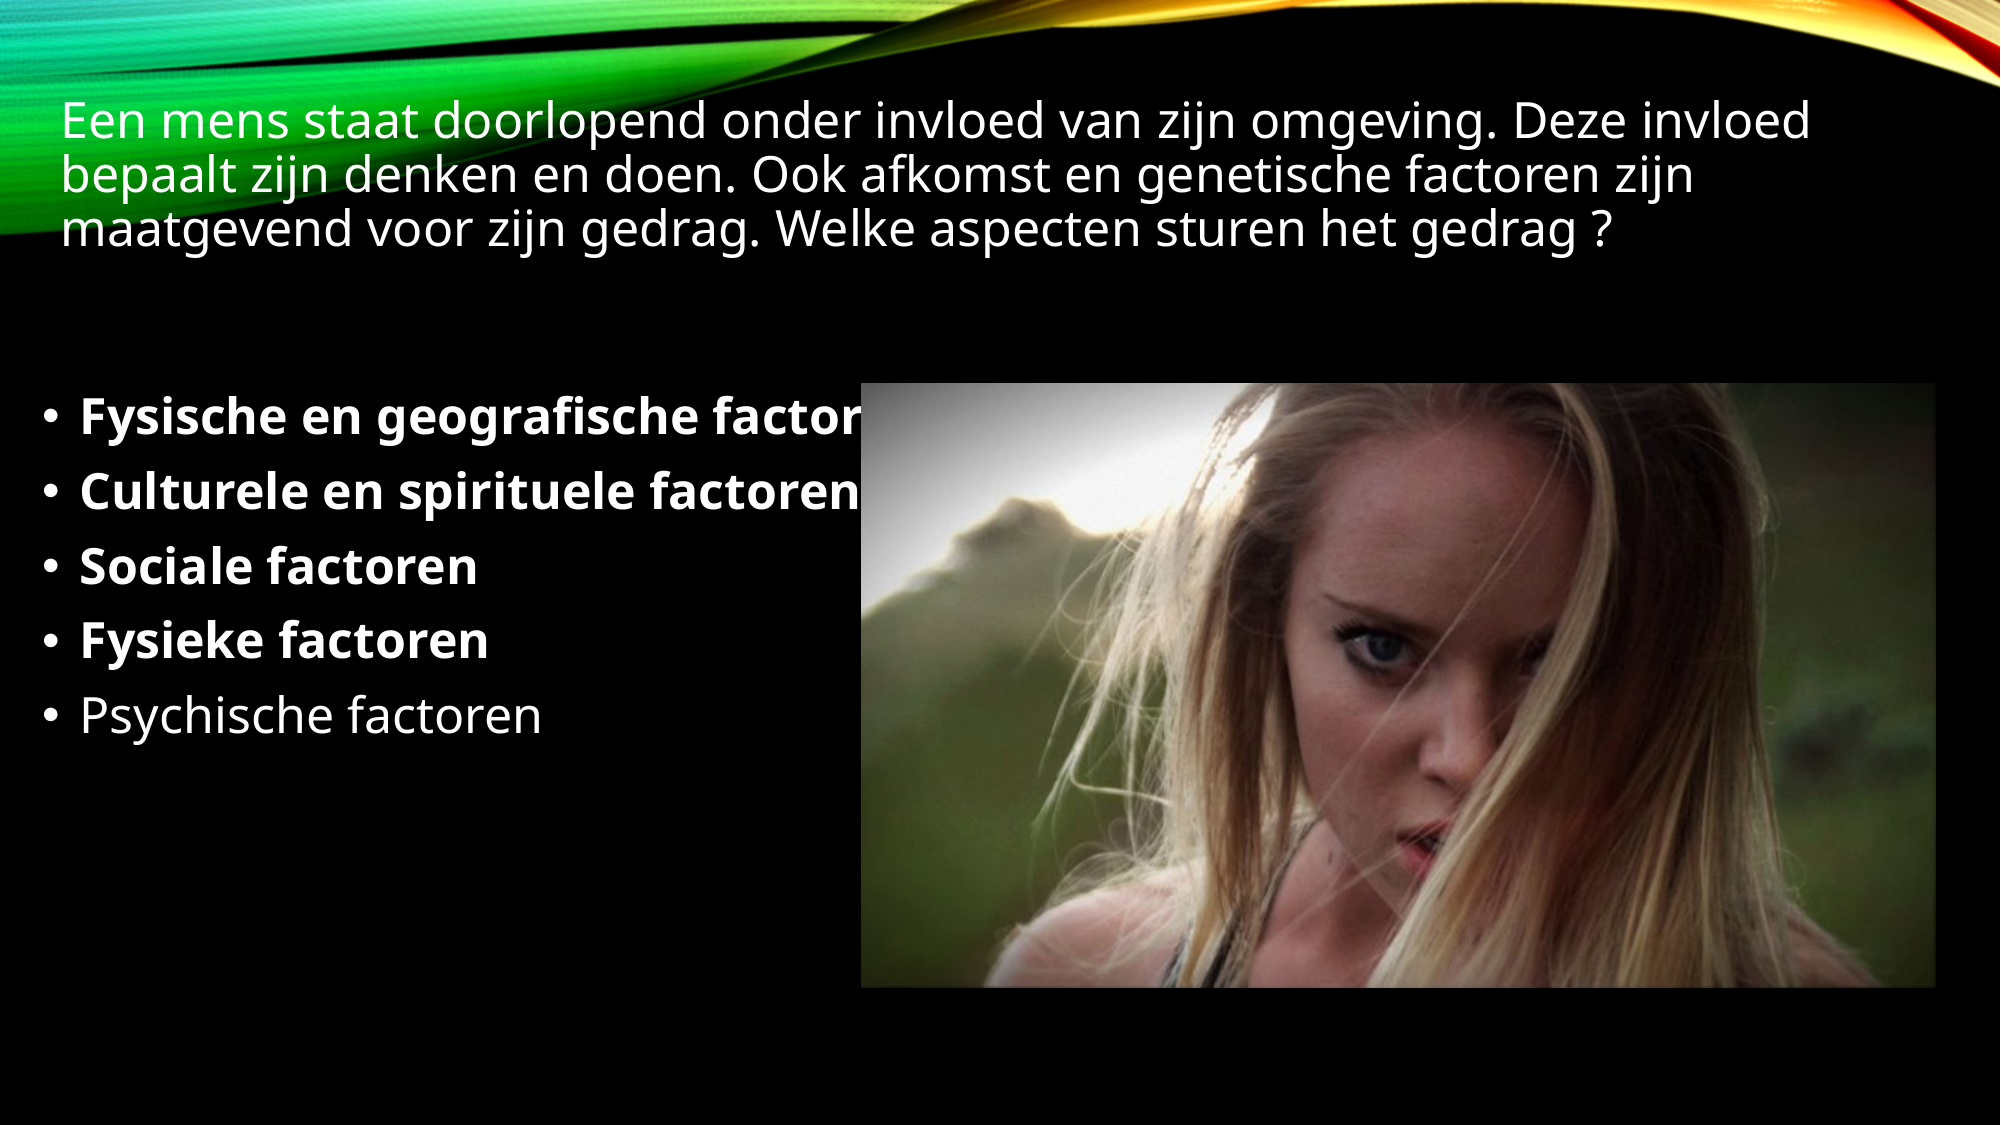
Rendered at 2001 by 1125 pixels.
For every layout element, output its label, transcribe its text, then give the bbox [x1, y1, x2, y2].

picture [0, 0, 2000, 237]
list Fysische en geografische factoren Culturele en spirituele factoren Sociale factoren Fysieke factoren Psychische factoren [27, 383, 861, 781]
picture [861, 383, 1936, 988]
title Een mens staat doorlopend onder invloed van zijn omgeving. Deze invloed bepaalt zijn denken en doen. Ook afkomst en genetische factoren zijn maatgevend voor zijn gedrag. Welke aspecten sturen het gedrag ? [45, 45, 1846, 308]
